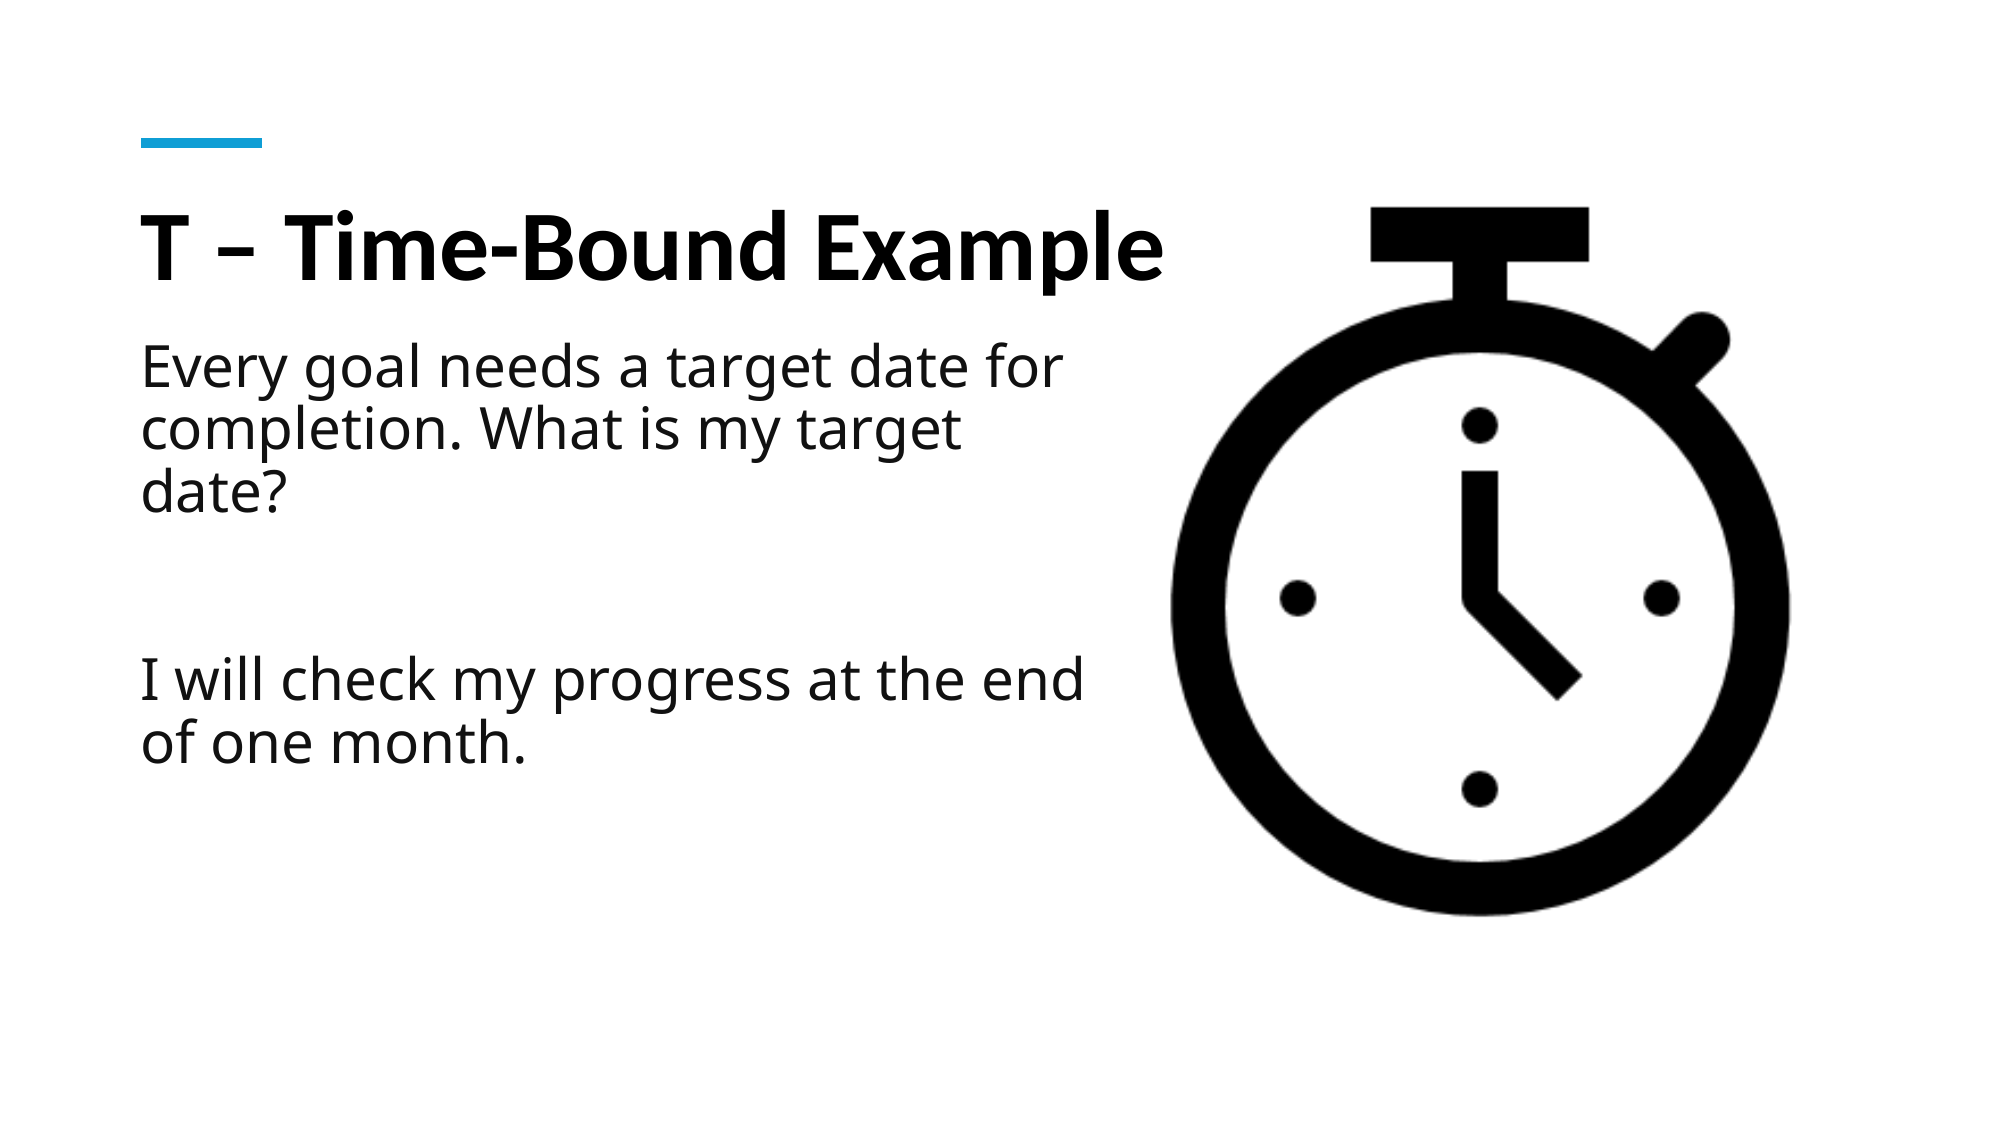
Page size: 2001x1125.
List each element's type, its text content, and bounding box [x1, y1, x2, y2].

picture [1043, 125, 1917, 1000]
list Every goal needs a target date for completion. What is my target date? I will check my progress at the end of one month. [124, 329, 1106, 1091]
title T – Time-Bound Example [124, 186, 1043, 329]
